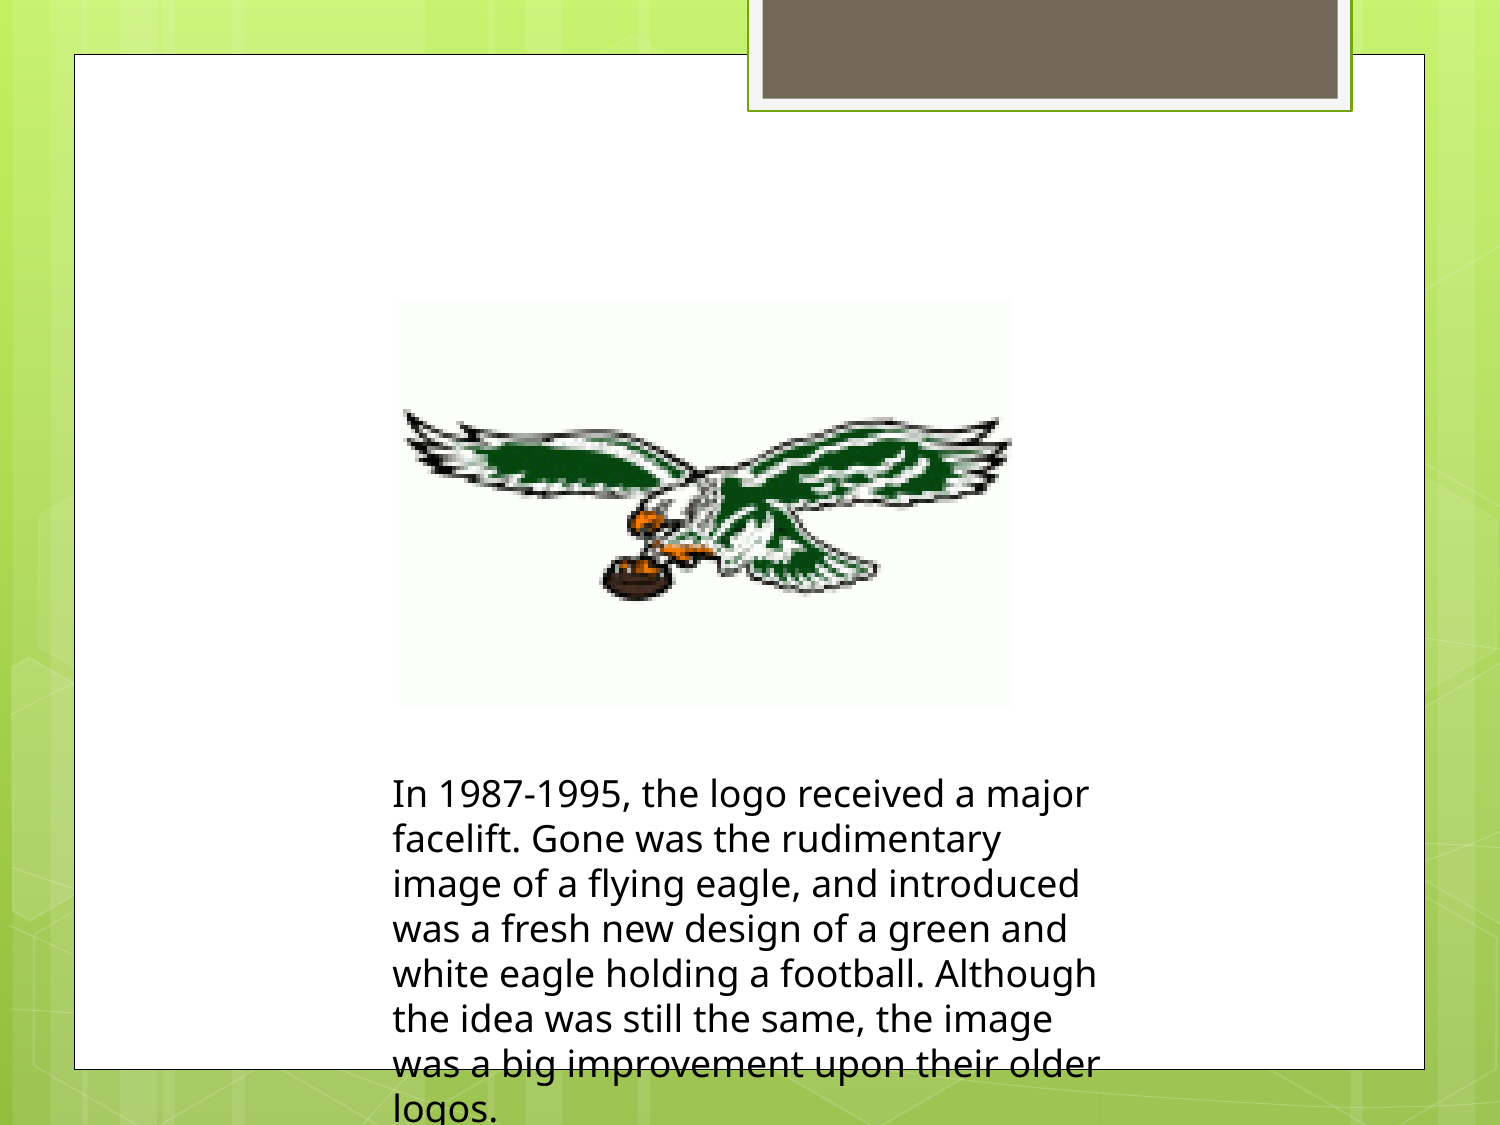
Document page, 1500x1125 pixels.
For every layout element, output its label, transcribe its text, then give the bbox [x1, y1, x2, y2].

picture [399, 299, 1012, 708]
text_box In 1987-1995, the logo received a major facelift. Gone was the rudimentary image of a flying eagle, and introduced was a fresh new design of a green and white eagle holding a football. Although the idea was still the same, the image was a big improvement upon their older logos. [377, 762, 1128, 1125]
